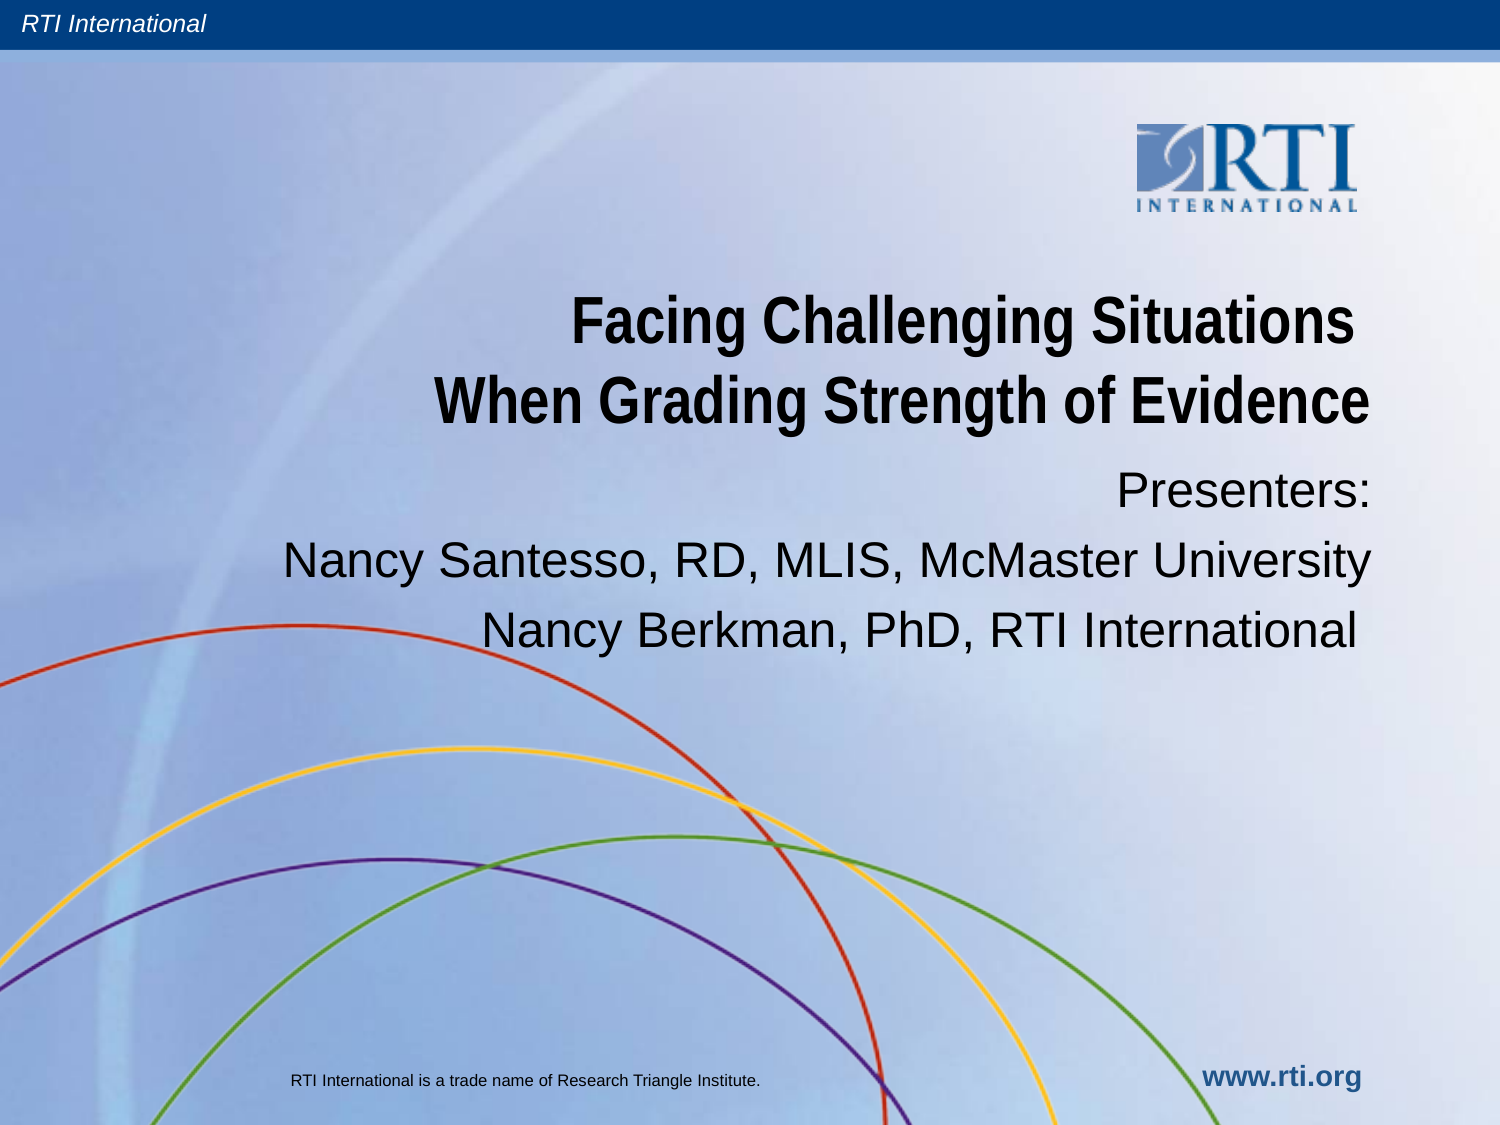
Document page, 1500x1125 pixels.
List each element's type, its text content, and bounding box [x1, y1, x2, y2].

picture [0, 63, 1500, 1125]
title Facing Challenging Situations When Grading Strength of Evidence [112, 287, 1388, 426]
subtitle Presenters: Nancy Santesso, RD, MLIS, McMaster University Nancy Berkman, PhD, RTI International [187, 449, 1388, 738]
